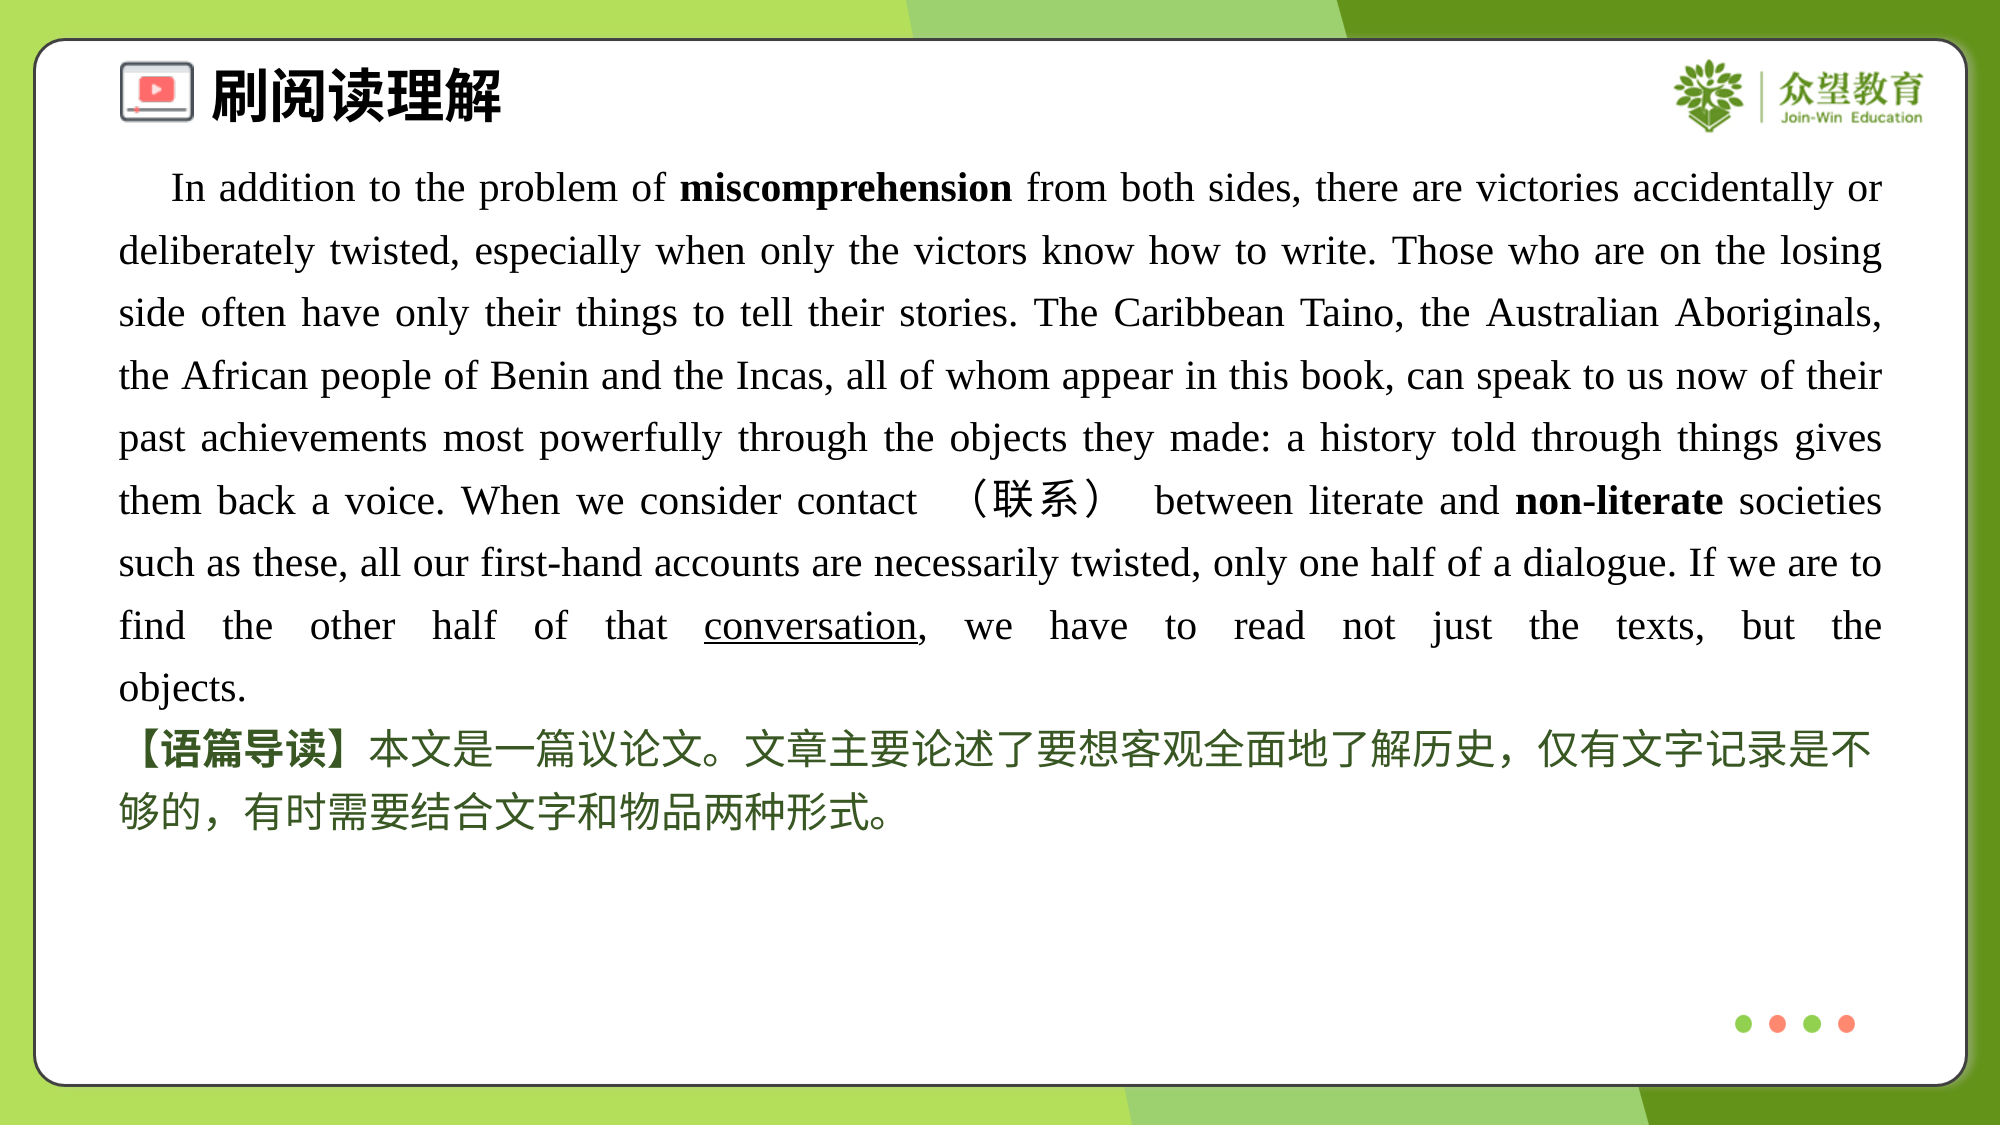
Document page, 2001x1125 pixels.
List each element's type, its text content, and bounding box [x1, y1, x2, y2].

text_box In addition to the problem of miscomprehension from both sides, there are victories accidentally or deliberately twisted, especially when only the victors know how to write. Those who are on the losing side often have only their things to tell their stories. The Caribbean Taino, the Australian Aboriginals, the African people of Benin and the Incas, all of whom appear in this book, can speak to us now of their past achievements most powerfully through the objects they made: a history told through things gives them back a voice. When we consider contact （联系） between literate and non-literate societies such as these, all our first-hand accounts are necessarily twisted, only one half of a dialogue. If we are to find the other half of that conversation, we have to read not just the texts, but the objects.#1.3 [118, 147, 1883, 704]
text_box 【语篇导读】本文是一篇议论文。文章主要论述了要想客观全面地了解历史，仅有文字记录是不够的，有时需要结合文字和物品两种形式。 [118, 710, 1883, 831]
picture [0, 0, 2000, 1125]
